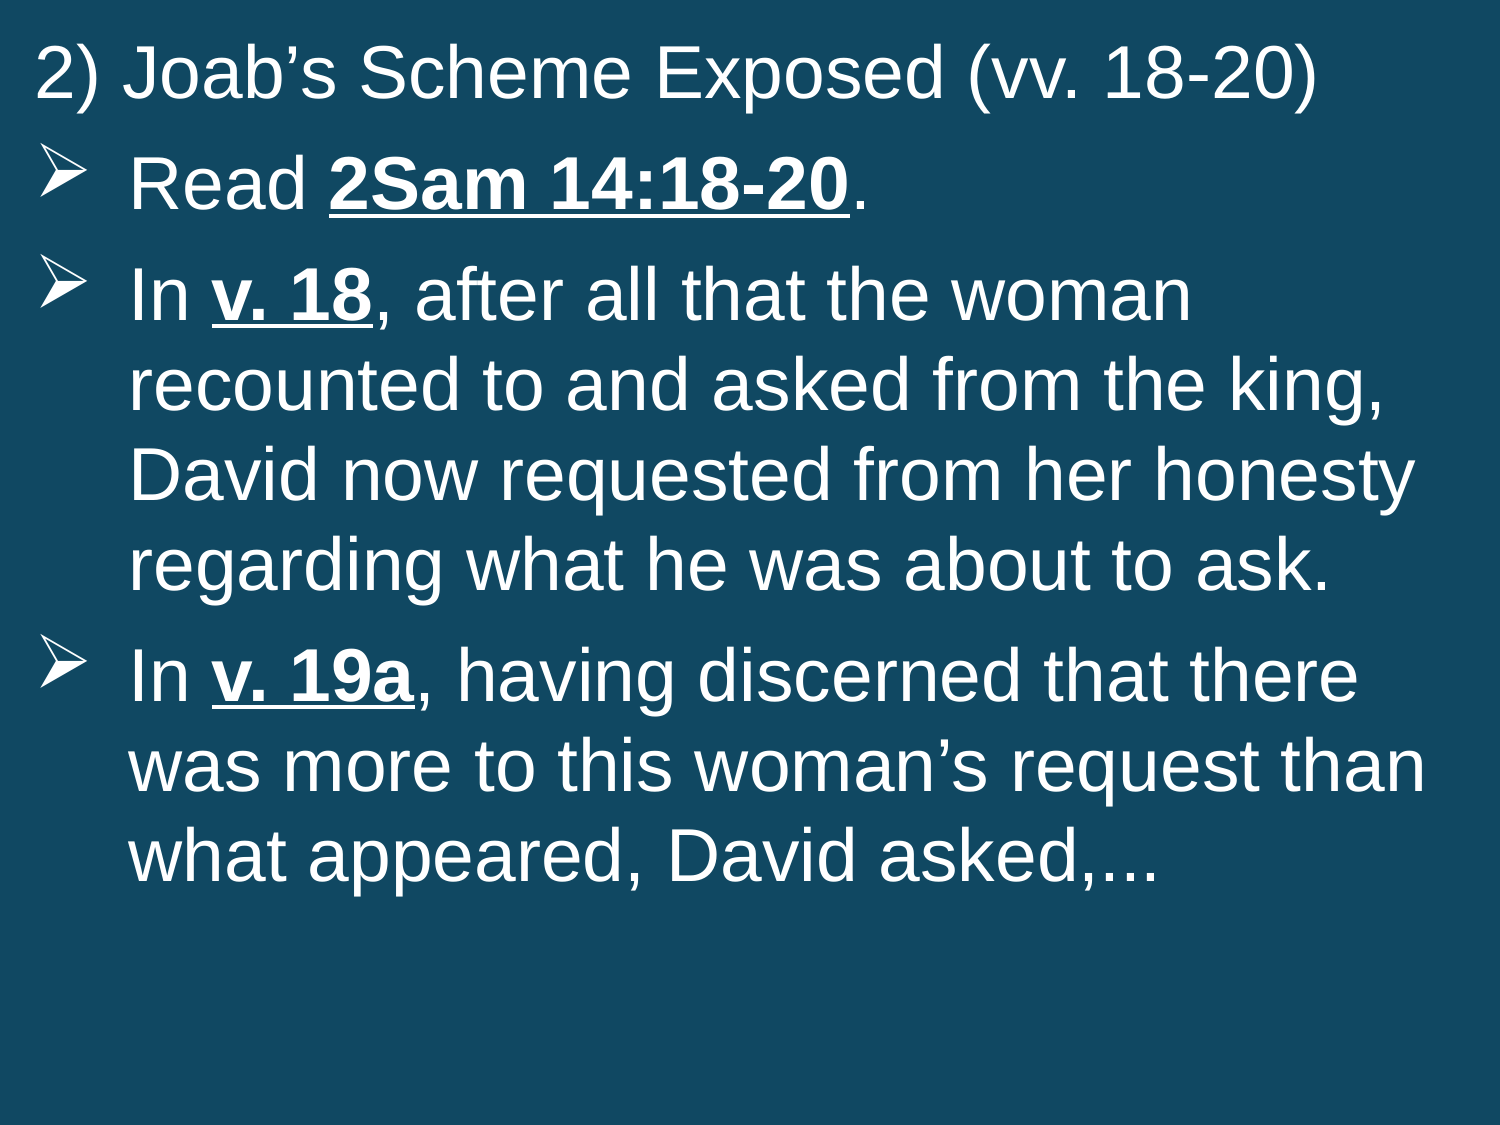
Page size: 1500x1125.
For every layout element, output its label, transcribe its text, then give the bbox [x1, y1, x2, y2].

subtitle 2) Joab’s Scheme Exposed (vv. 18-20) Read 2Sam 14:18-20. In v. 18, after all that the woman recounted to and asked from the king, David now requested from her honesty regarding what he was about to ask. In v. 19a, having discerned that there was more to this woman’s request than what appeared, David asked,... [19, 16, 1481, 1106]
